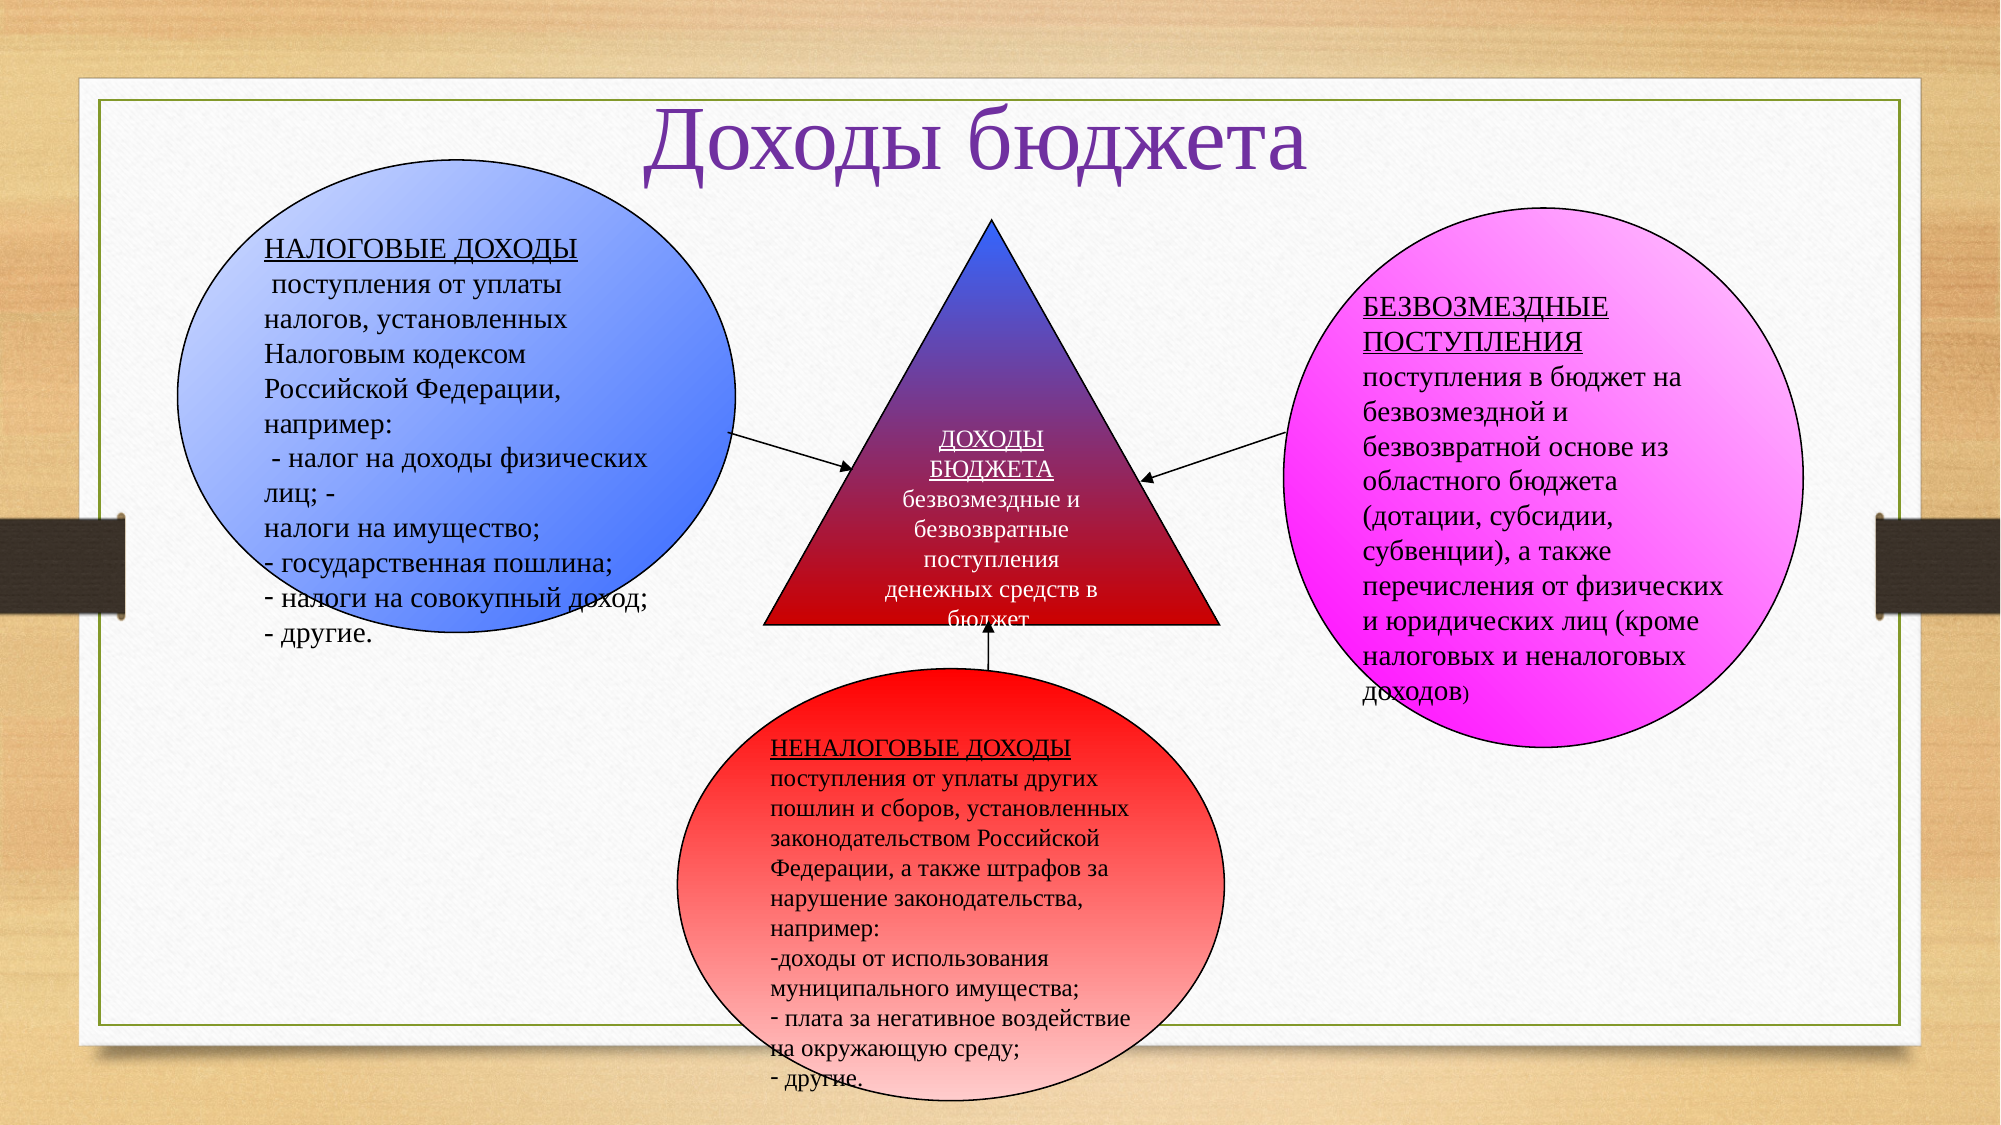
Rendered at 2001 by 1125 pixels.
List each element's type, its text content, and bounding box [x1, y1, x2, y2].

text_box Доходы бюджета [628, 76, 1797, 231]
picture [0, 0, 2001, 1125]
text_box БЕЗВОЗМЕЗДНЫЕ ПОСТУПЛЕНИЯ поступления в бюджет на безвозмездной и безвозвратной основе из областного бюджета (дотации, субсидии, субвенции), а также перечисления от физических и юридических лиц (кроме налоговых и неналоговых доходов) [1283, 207, 1804, 748]
text_box [728, 432, 854, 473]
text_box НЕНАЛОГОВЫЕ ДОХОДЫ поступления от уплаты других пошлин и сборов, установленных законодательством Российской Федерации, а также штрафов за нарушение законодательства, например: доходы от использования муниципального имущества; плата за негативное воздействие на окружающую среду; другие. [677, 668, 1225, 1101]
text_box ДОХОДЫ БЮДЖЕТА безвозмездные и безвозвратные поступления денежных средств в бюджет [763, 220, 1220, 625]
text_box [1140, 432, 1285, 484]
text_box [982, 620, 995, 671]
text_box НАЛОГОВЫЕ ДОХОДЫ поступления от уплаты налогов, установленных Налоговым кодексом Российской Федерации, например: - налог на доходы физических лиц; - налоги на имущество; государственная пошлина; налоги на совокупный доход; - другие. [177, 159, 736, 633]
